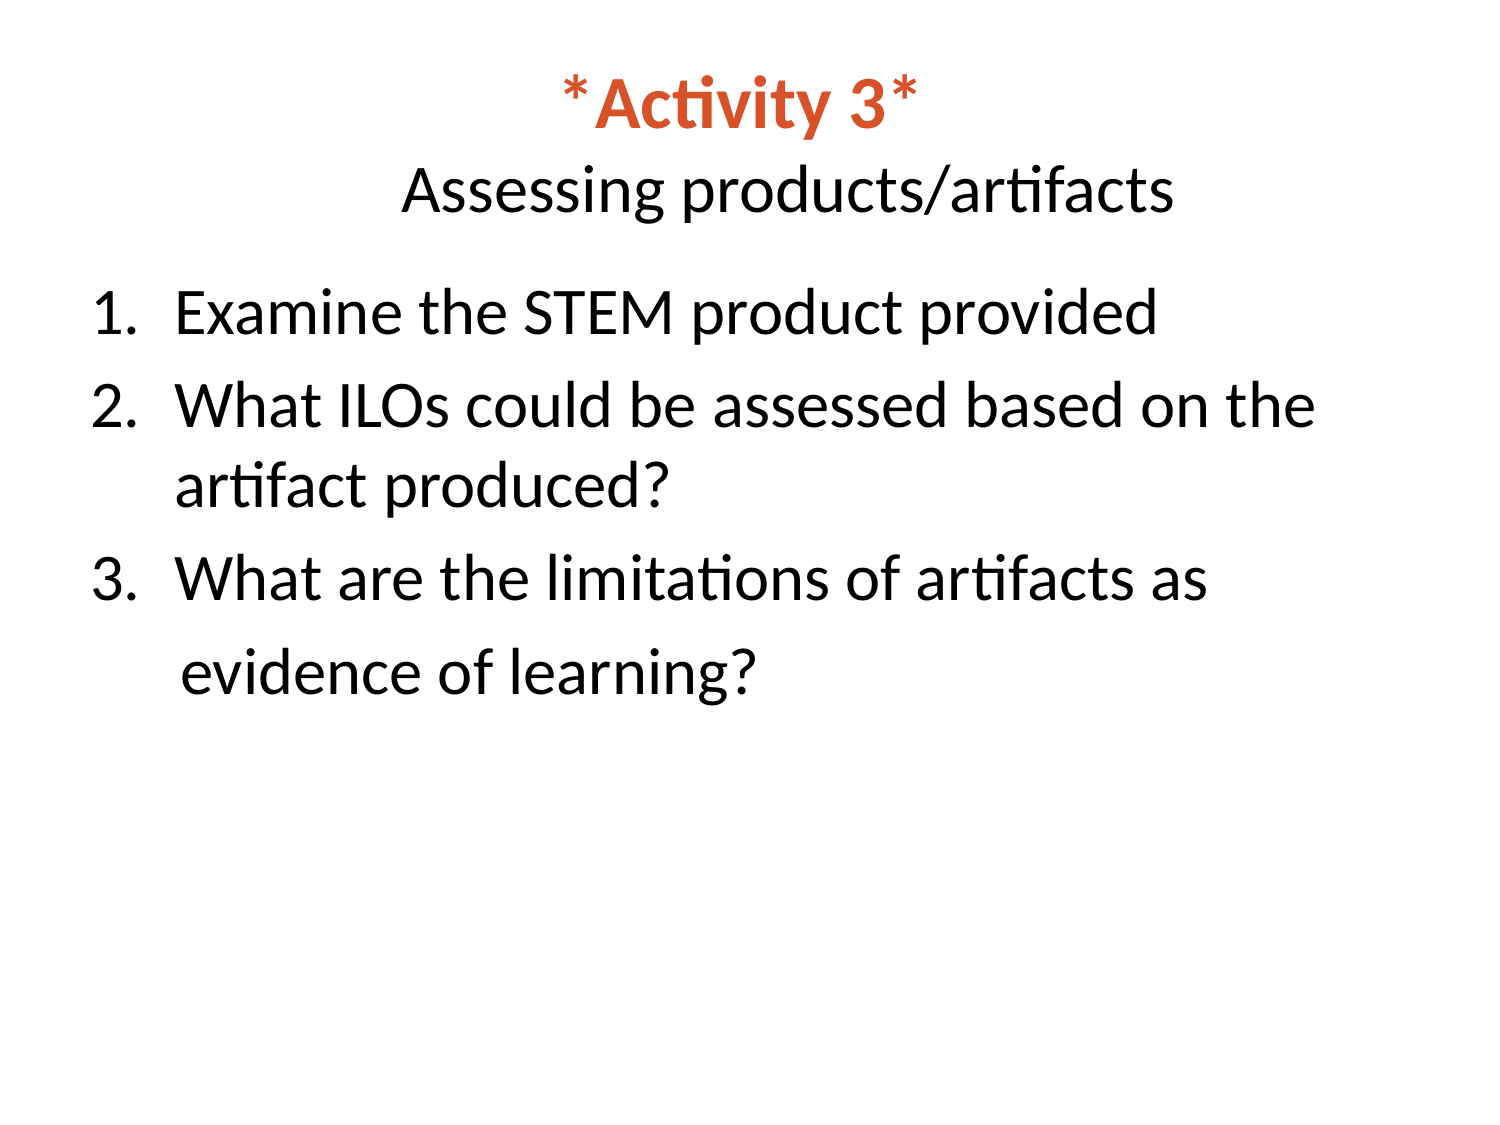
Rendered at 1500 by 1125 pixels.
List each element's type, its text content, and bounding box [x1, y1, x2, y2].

title *Activity 3* Assessing products/artifacts [75, 45, 1425, 234]
list Examine the STEM product provided What ILOs could be assessed based on the artifact produced? What are the limitations of artifacts as evidence of learning? [75, 260, 1425, 1003]
